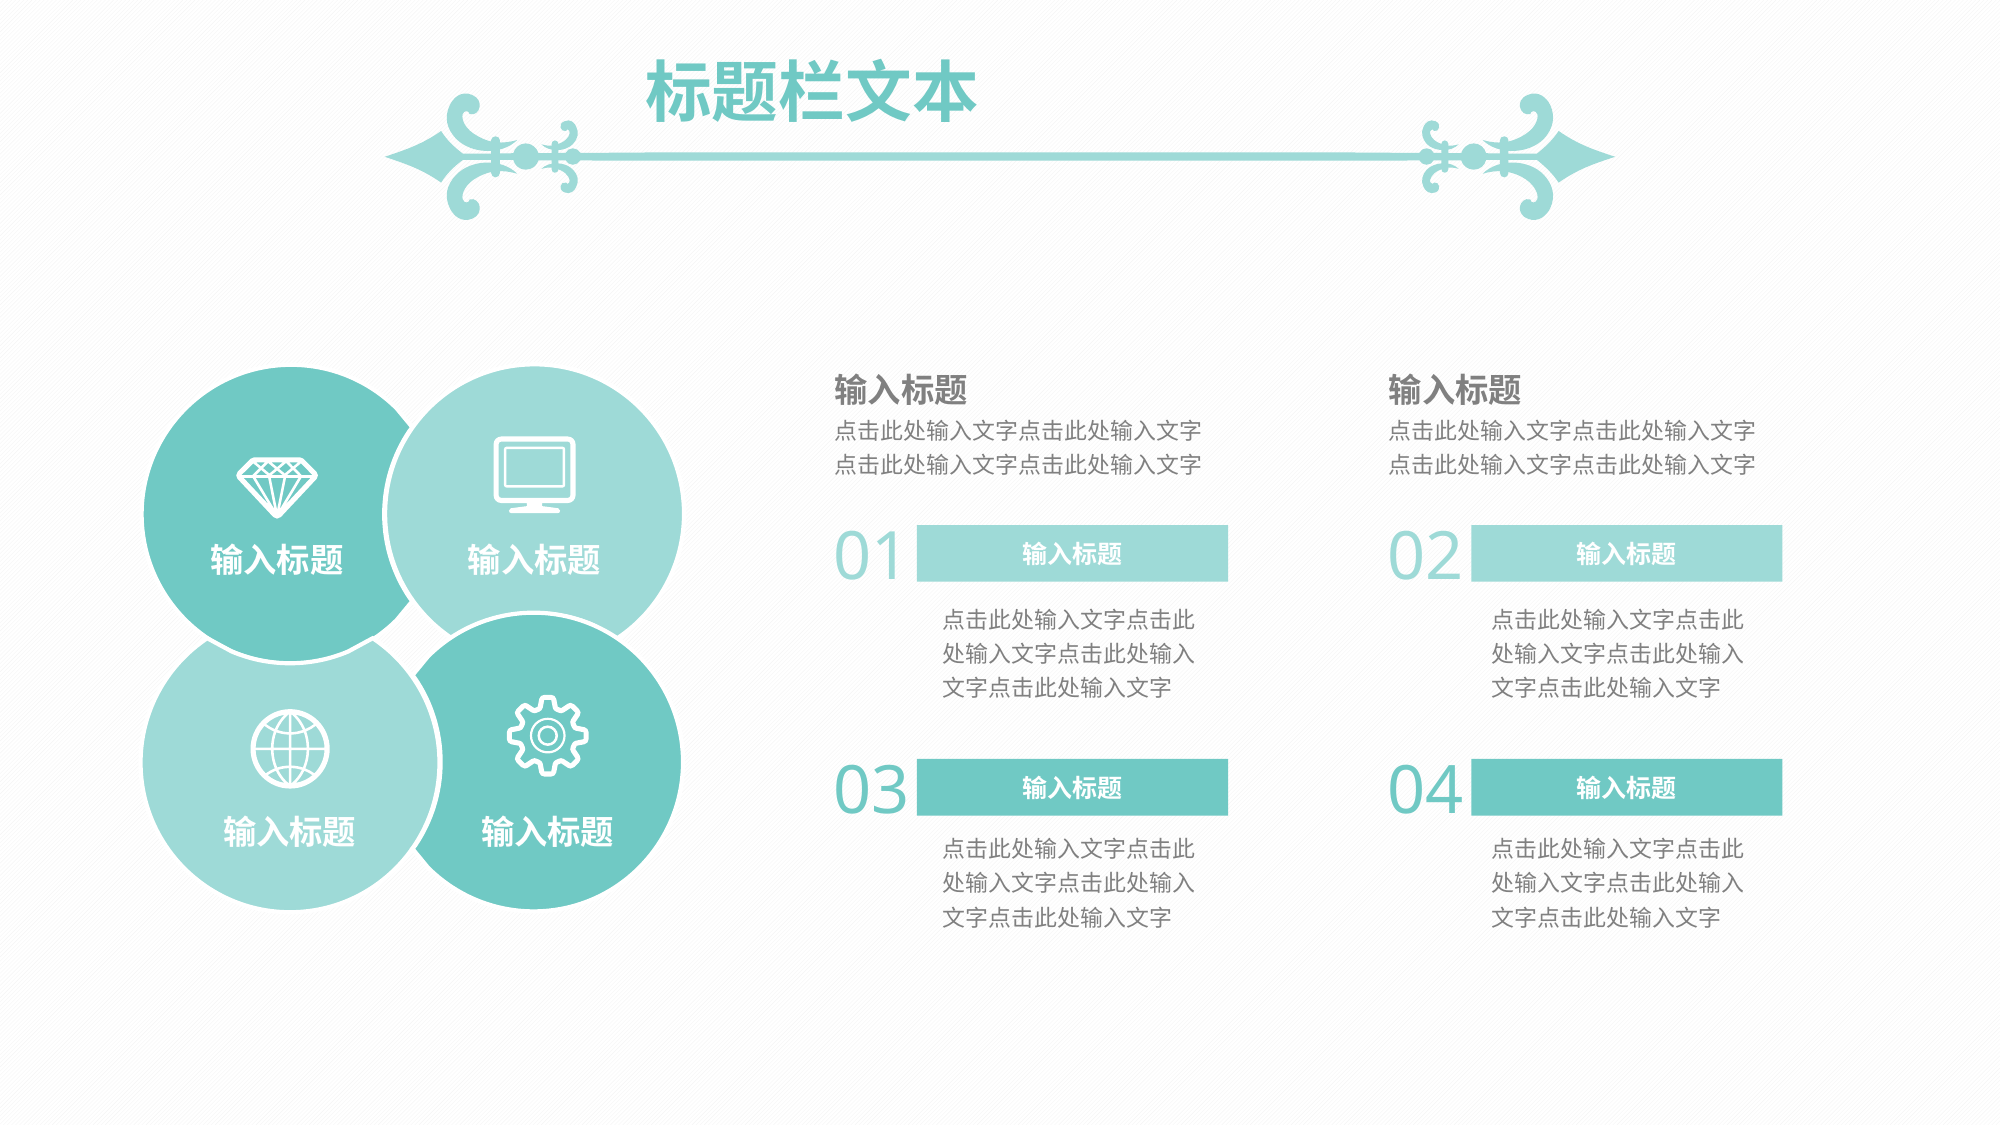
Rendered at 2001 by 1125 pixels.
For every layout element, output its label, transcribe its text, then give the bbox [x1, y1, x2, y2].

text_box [1367, 505, 1783, 711]
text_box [141, 364, 385, 638]
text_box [1367, 739, 1783, 940]
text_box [140, 638, 440, 913]
text_box 输入标题 点击此处输入文字点击此处输入文字点击此处输入文字点击此处输入文字 [819, 352, 1228, 486]
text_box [812, 505, 1229, 711]
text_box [812, 739, 1229, 940]
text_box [385, 364, 685, 639]
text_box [384, 90, 1616, 224]
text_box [412, 612, 684, 912]
text_box 标题栏文本 [630, 42, 1370, 90]
text_box 输入标题 点击此处输入文字点击此处输入文字点击此处输入文字点击此处输入文字 [1374, 352, 1783, 486]
